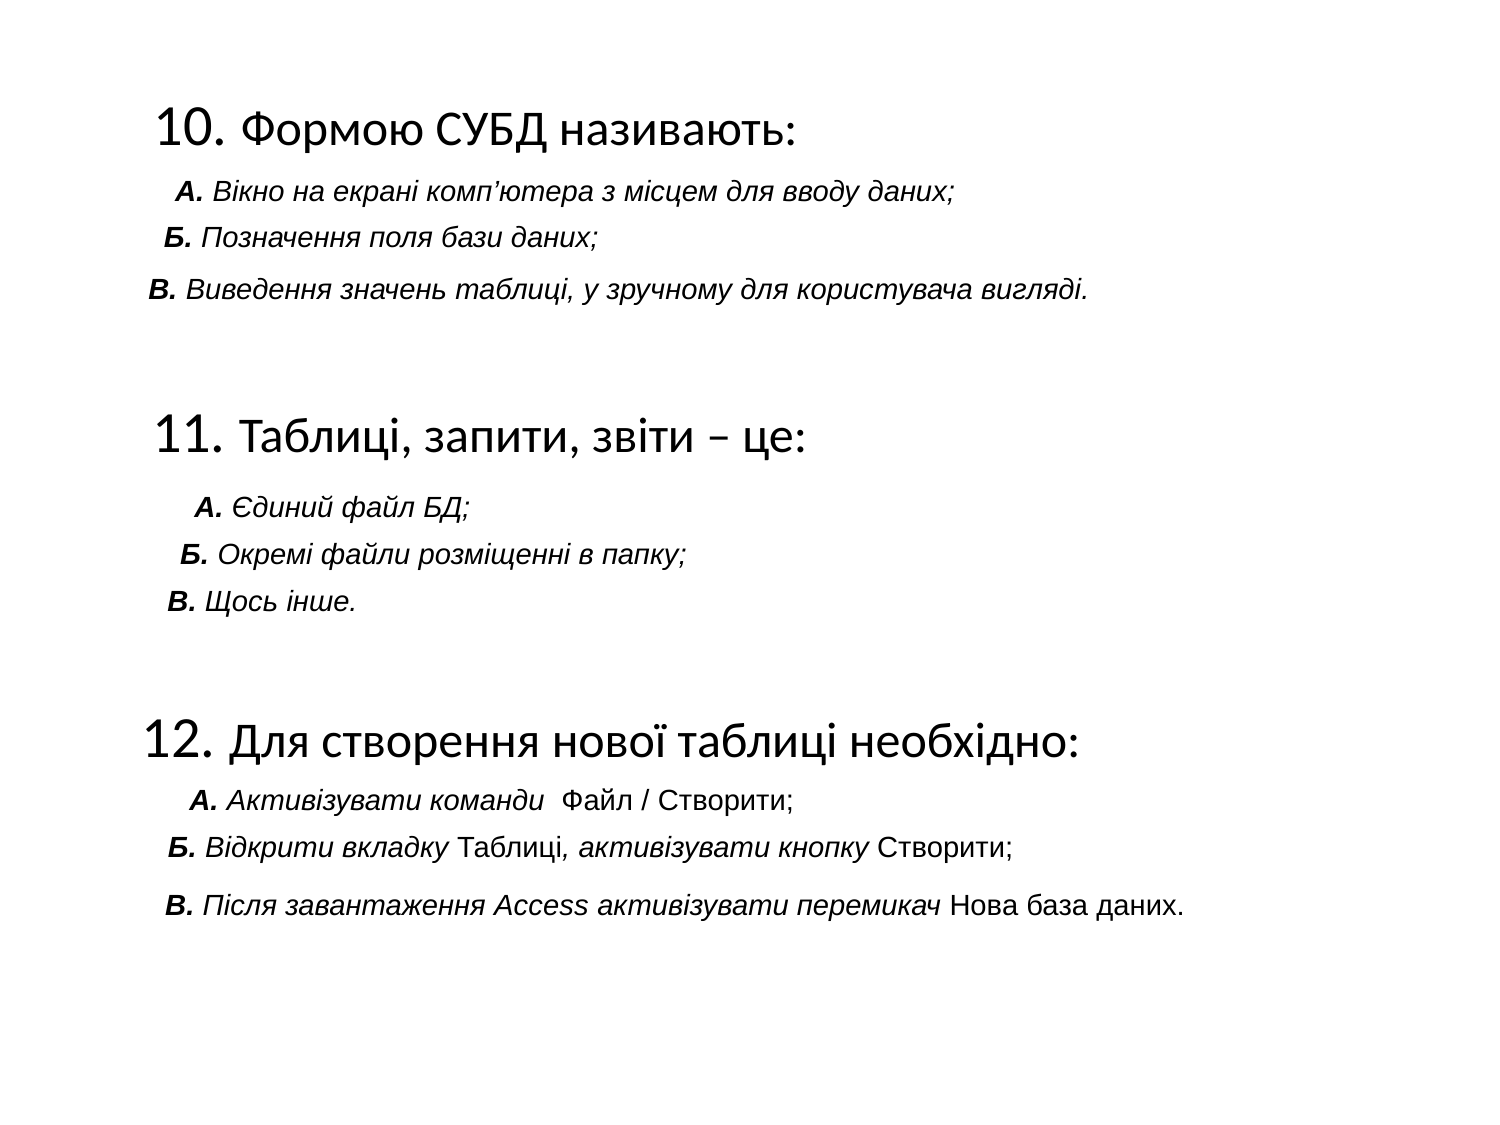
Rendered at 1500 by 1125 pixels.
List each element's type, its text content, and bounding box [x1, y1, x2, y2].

text_box Б. Окремі файли розміщенні в папку; [165, 527, 703, 578]
text_box А. Вікно на екрані комп’ютера з місцем для вводу даних; [119, 129, 971, 215]
title 10. Формою СУБД називають: [0, 58, 1151, 247]
text_box 11. Таблиці, запити, звіти – це: [97, 387, 823, 472]
text_box А. Активізувати команди Файл / Створити; [92, 773, 810, 824]
text_box В. Після завантаження Access активізувати перемикач Нова база даних. [43, 879, 1201, 929]
text_box В. Виведення значень таблиці, у зручному для користувача вигляді. [84, 263, 1106, 349]
text_box 12. Для створення нової таблиці необхідно: [87, 691, 1096, 777]
text_box В. Щось інше. [152, 574, 374, 625]
text_box Б. Відкрити вкладку Таблиці, активізувати кнопку Створити; [95, 820, 1029, 871]
text_box Б. Позначення поля бази даних; [83, 211, 623, 261]
text_box А. Єдиний файл БД; [105, 480, 516, 531]
